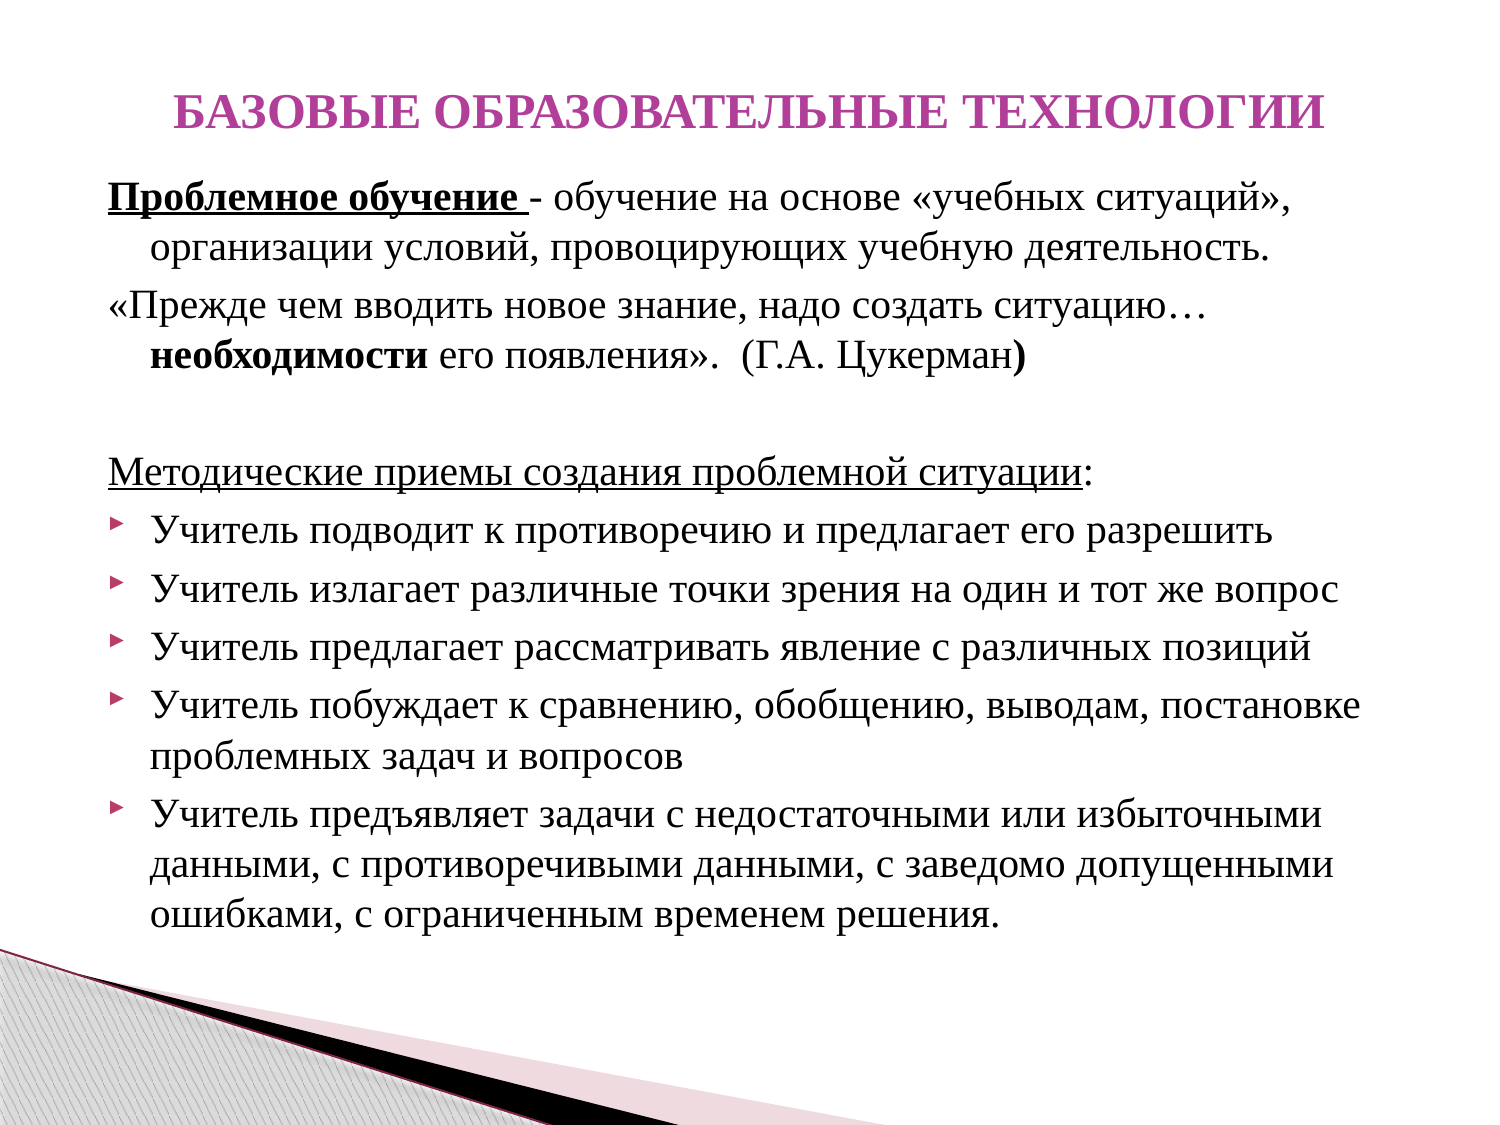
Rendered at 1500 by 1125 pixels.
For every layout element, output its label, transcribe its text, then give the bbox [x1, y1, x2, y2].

list Проблемное обучение - обучение на основе «учебных ситуаций», организации условий, провоцирующих учебную деятельность. «Прежде чем вводить новое знание, надо создать ситуацию… необходимости его появления». (Г.А. Цукерман) Методические приемы создания проблемной ситуации: Учитель подводит к противоречию и предлагает его разрешить Учитель излагает различные точки зрения на один и тот же вопрос Учитель предлагает рассматривать явление с различных позиций Учитель побуждает к сравнению, обобщению, выводам, постановке проблемных задач и вопросов Учитель предъявляет задачи с недостаточными или избыточными данными, с противоречивыми данными, с заведомо допущенными ошибками, с ограниченным временем решения. [75, 173, 1425, 1024]
title БАЗОВЫЕ ОБРАЗОВАТЕЛЬНЫЕ ТЕХНОЛОГИИ [75, 45, 1425, 173]
